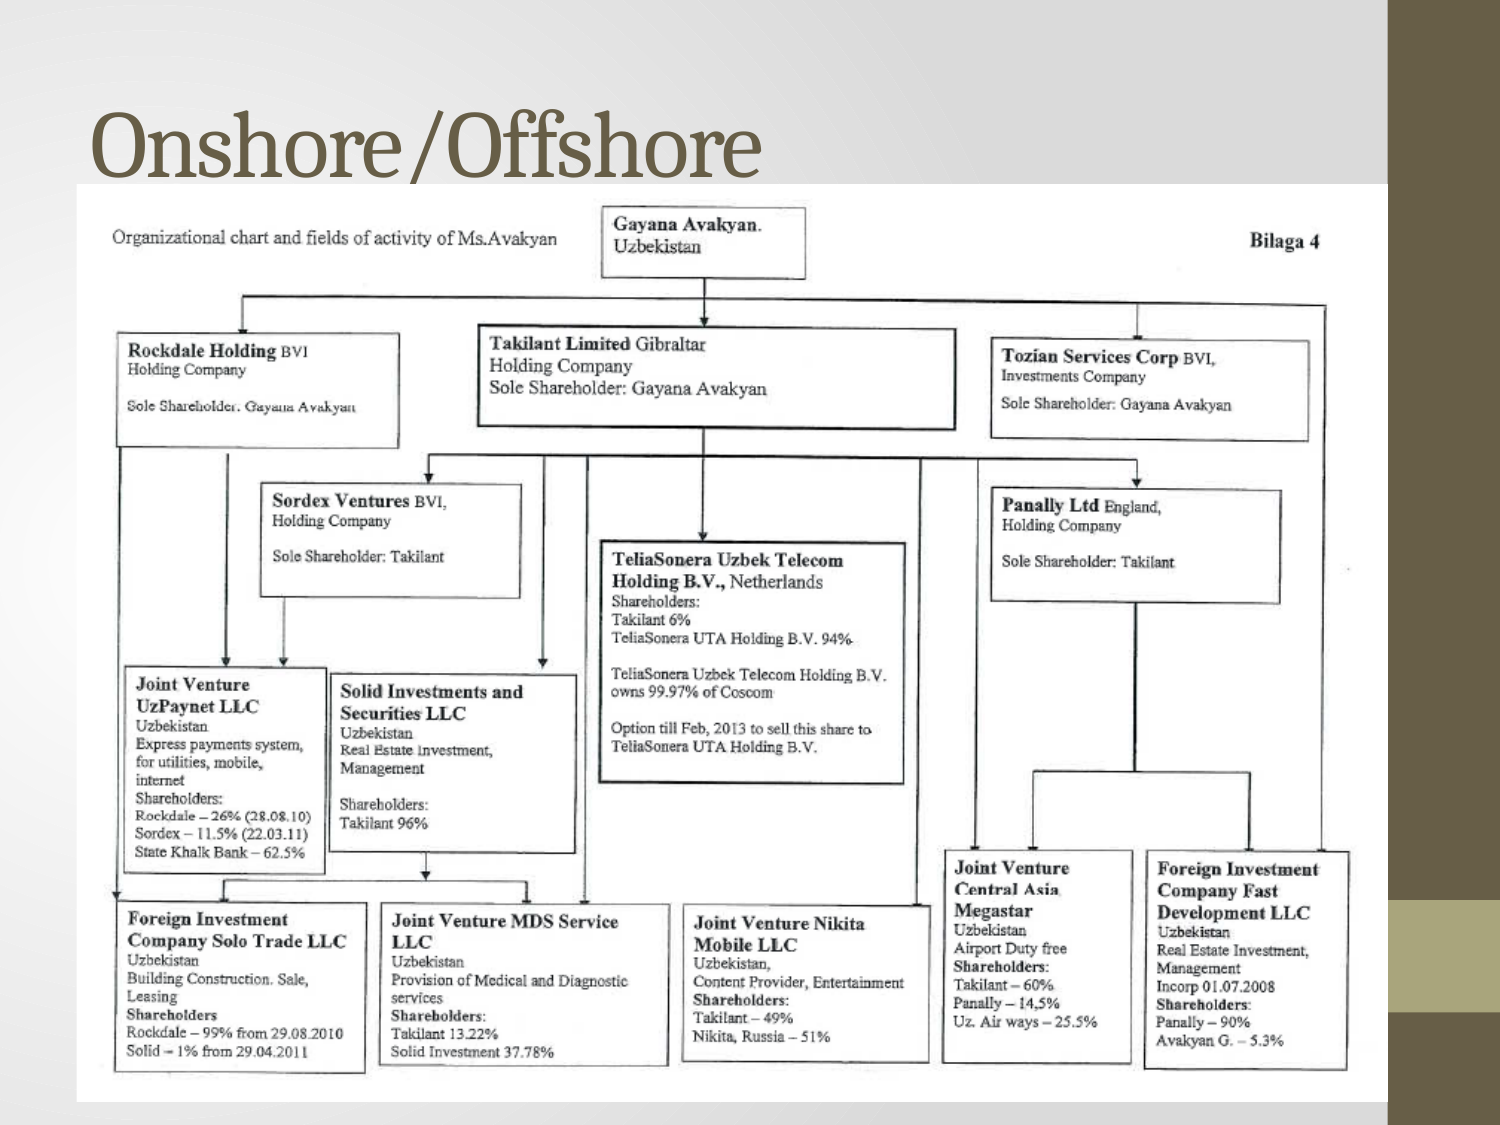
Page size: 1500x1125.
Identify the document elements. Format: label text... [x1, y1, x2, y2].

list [76, 183, 1389, 1102]
title Onshore/Offshore [75, 45, 1325, 181]
